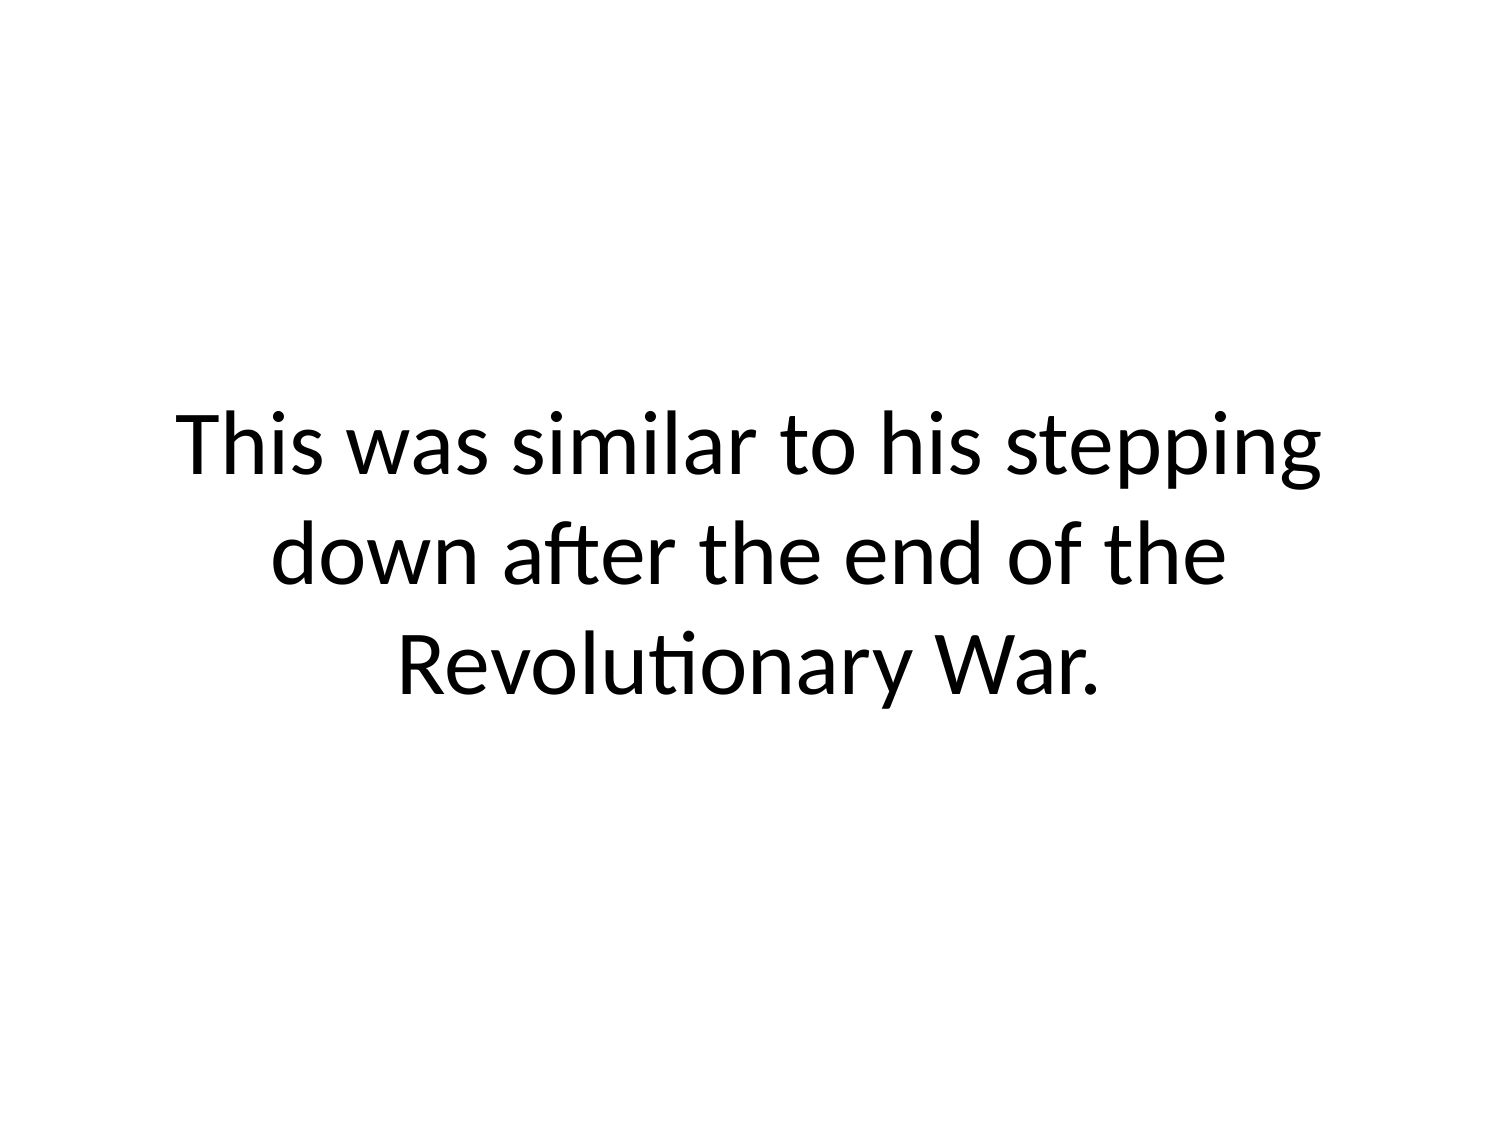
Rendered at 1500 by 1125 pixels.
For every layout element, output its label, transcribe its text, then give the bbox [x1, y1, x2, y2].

title This was similar to his stepping down after the end of the Revolutionary War. [74, 44, 1426, 1051]
